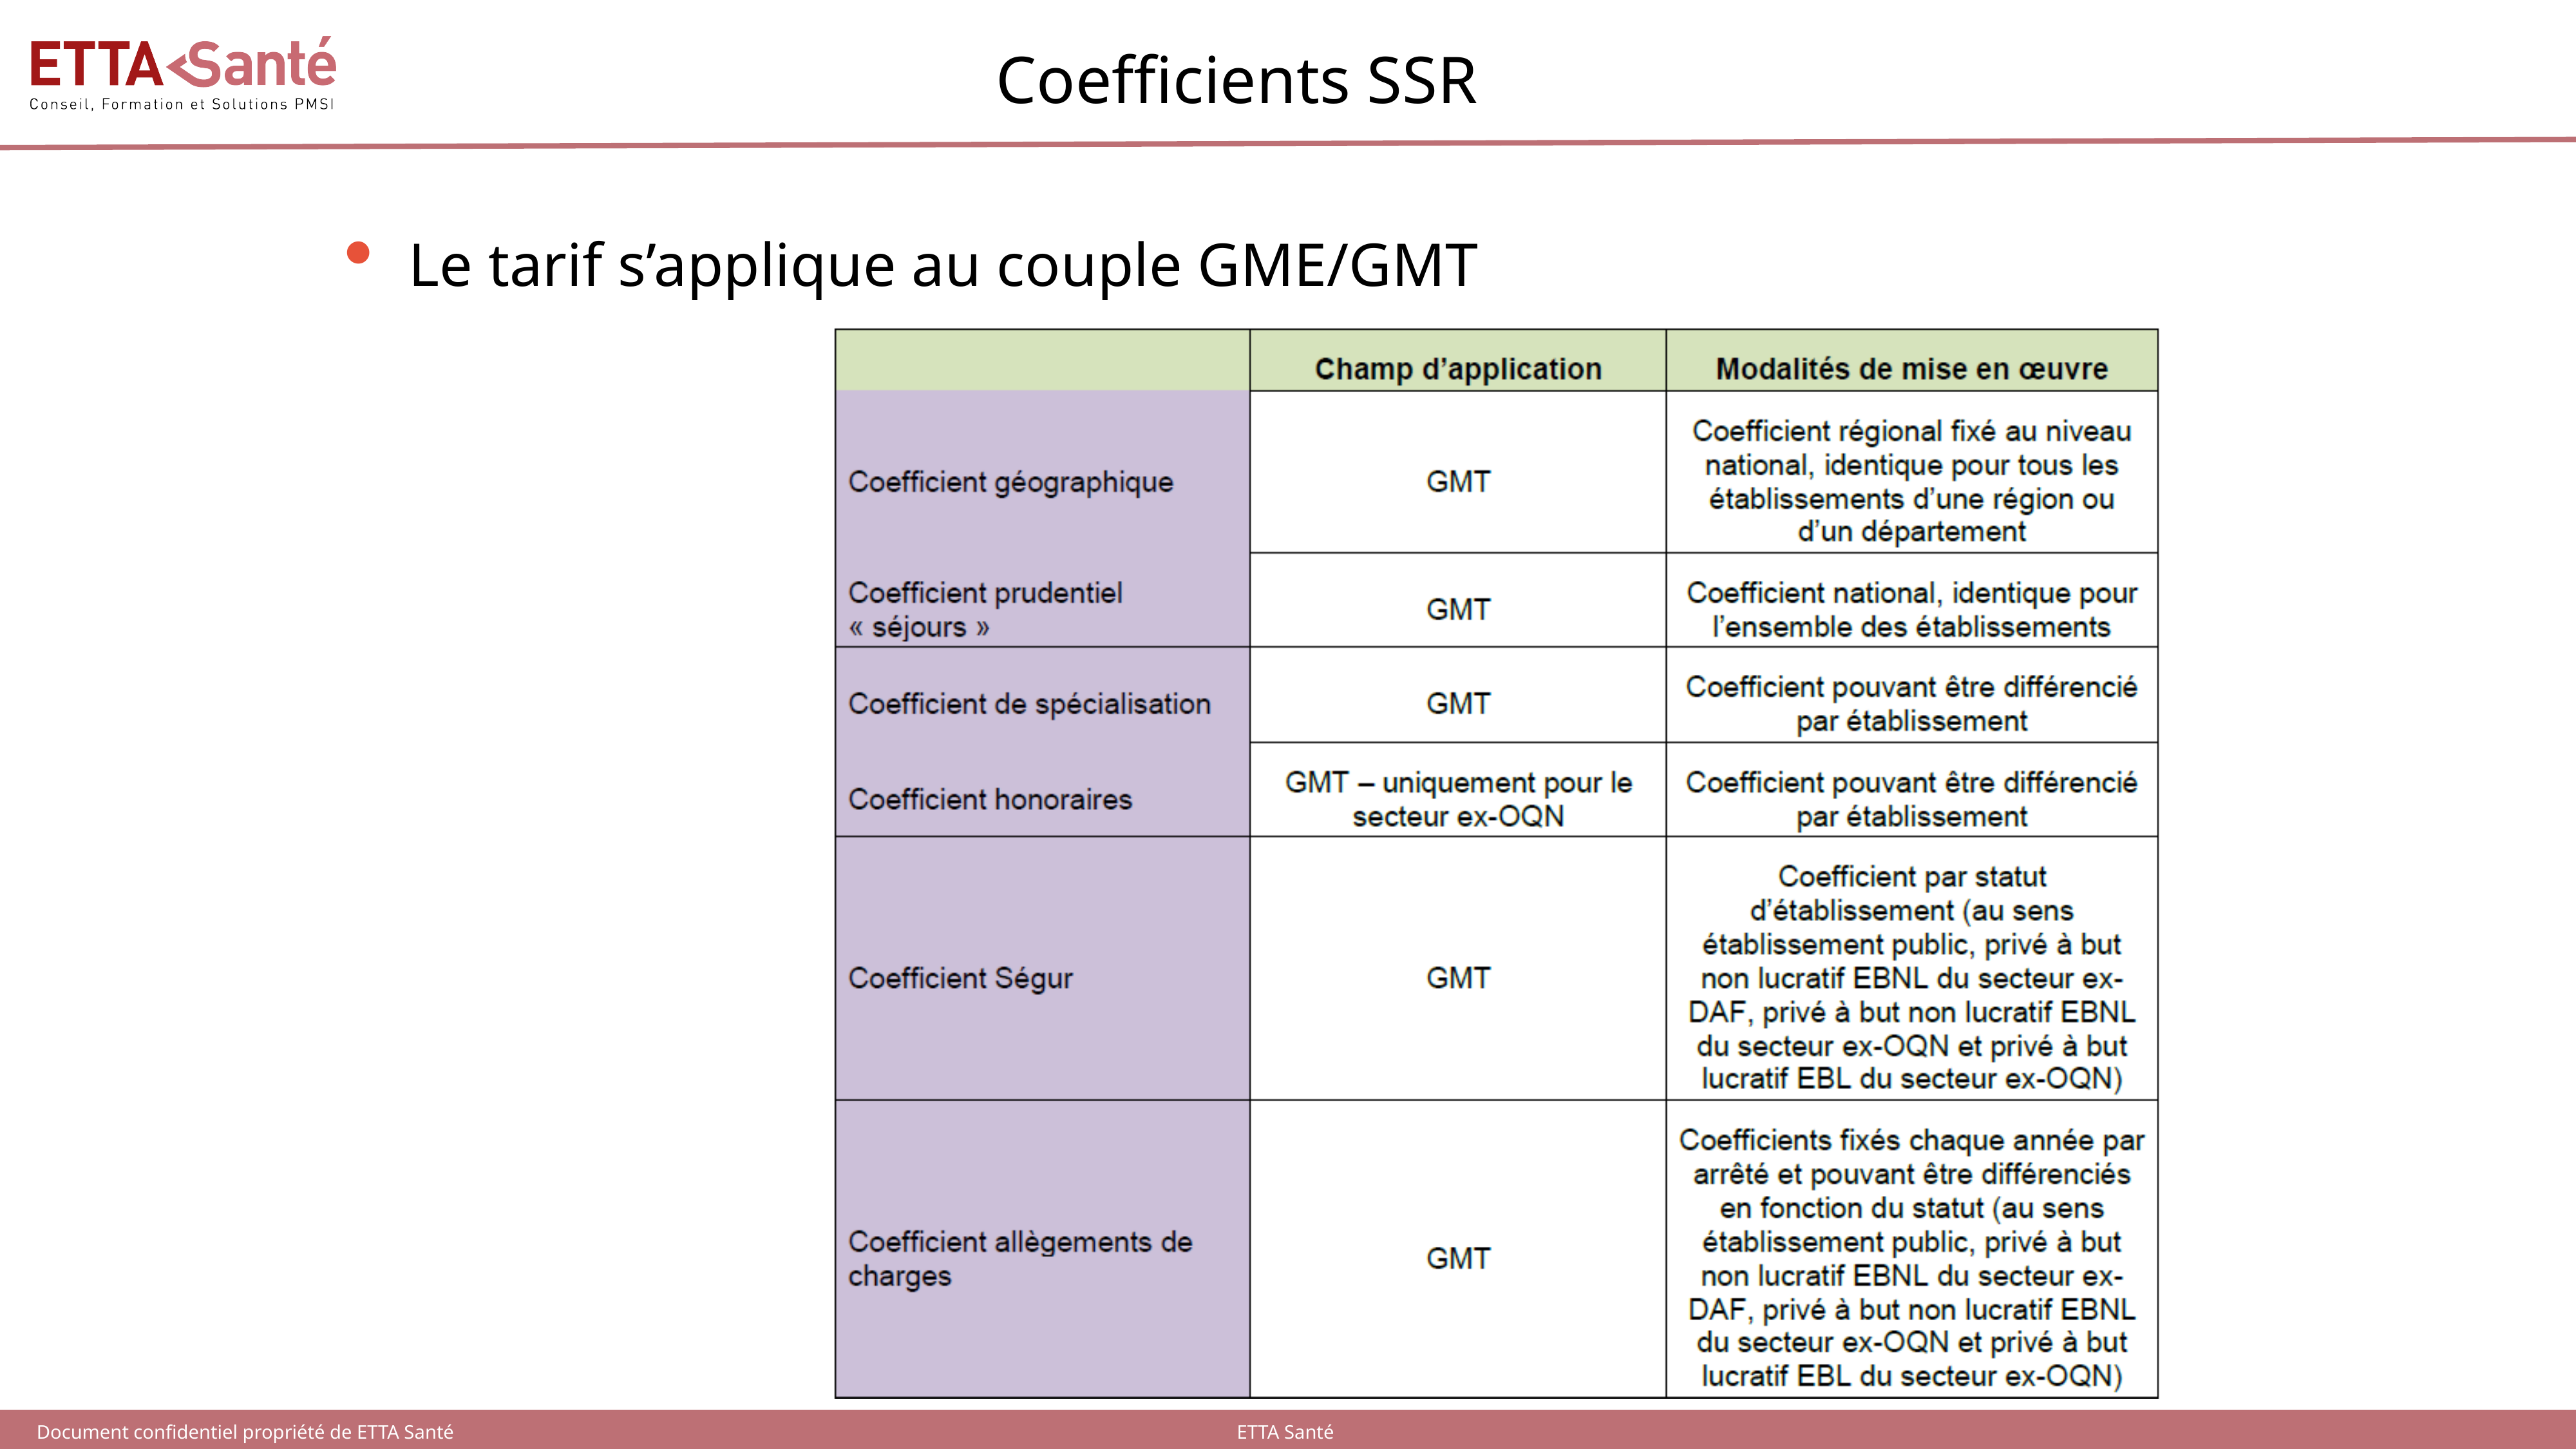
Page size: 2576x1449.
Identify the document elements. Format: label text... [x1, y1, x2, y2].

picture [29, 36, 336, 113]
list Le tarif s’applique au couple GME/GMT [334, 222, 2535, 1197]
picture [831, 325, 2164, 1399]
title Coefficients SSR [516, 9, 1958, 147]
